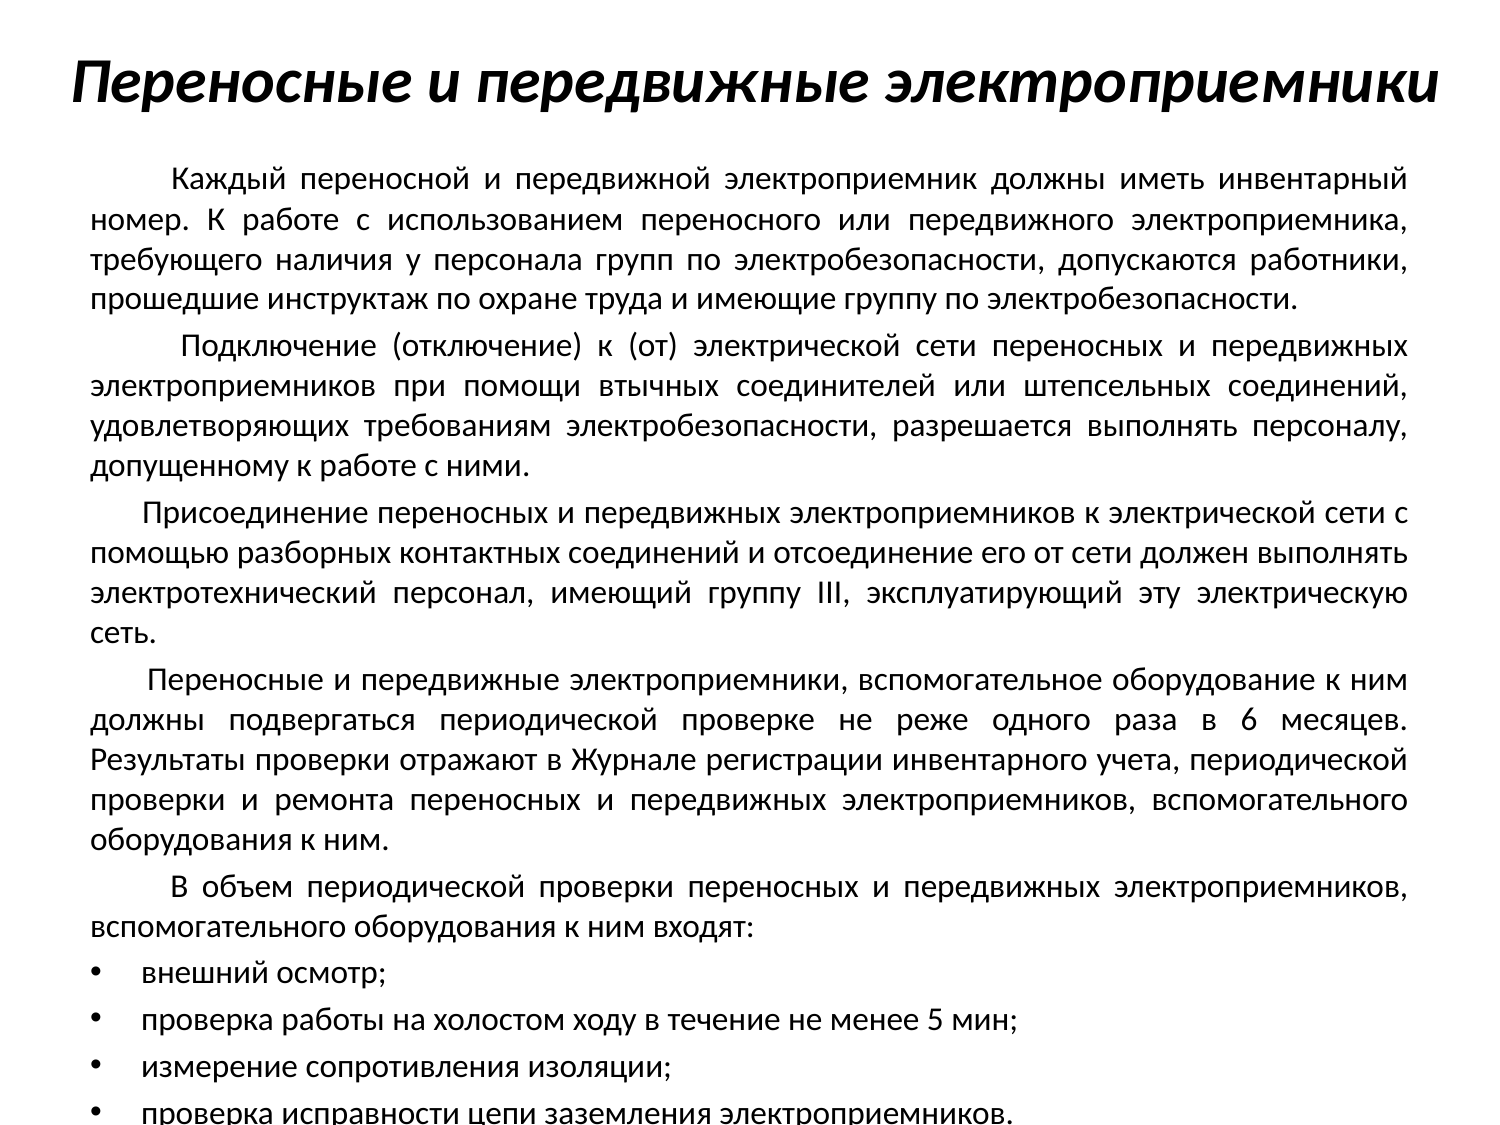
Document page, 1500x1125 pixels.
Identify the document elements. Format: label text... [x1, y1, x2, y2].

title Переносные и передвижные электроприемники [41, 0, 1471, 159]
list Каждый переносной и передвижной электроприемник должны иметь инвентарный номер. К работе с использованием переносного или передвижного электроприемника, требующего наличия у персонала групп по электробезопасности, допускаются работники, прошедшие инструктаж по охране труда и имеющие группу по электробезопасности. Подключение (отключение) к (от) электрической сети переносных и передвижных электроприемников при помощи втычных соединителей или штепсельных соединений, удовлетворяющих требованиям электробезопасности, разрешается выполнять персоналу, допущенному к работе с ними. Присоединение переносных и передвижных электроприемников к электрической сети с помощью разборных контактных соединений и отсоединение его от сети должен выполнять электротехнический персонал, имеющий группу III, эксплуатирующий эту электрическую сеть. Переносные и передвижные электроприемники, вспомогательное оборудование к ним должны подвергаться периодической проверке не реже одного раза в 6 месяцев. Результаты проверки отражают в Журнале регистрации инвентарного учета, периодической проверки и ремонта переносных и передвижных электроприемников, вспомогательного оборудования к ним. В объем периодической проверки переносных и передвижных электроприемников, вспомогательного оборудования к ним входят: внешний осмотр; проверка работы на холостом ходу в течение не менее 5 мин; измерение сопротивления изоляции; проверка исправности цепи заземления электроприемников. [75, 149, 1425, 1125]
